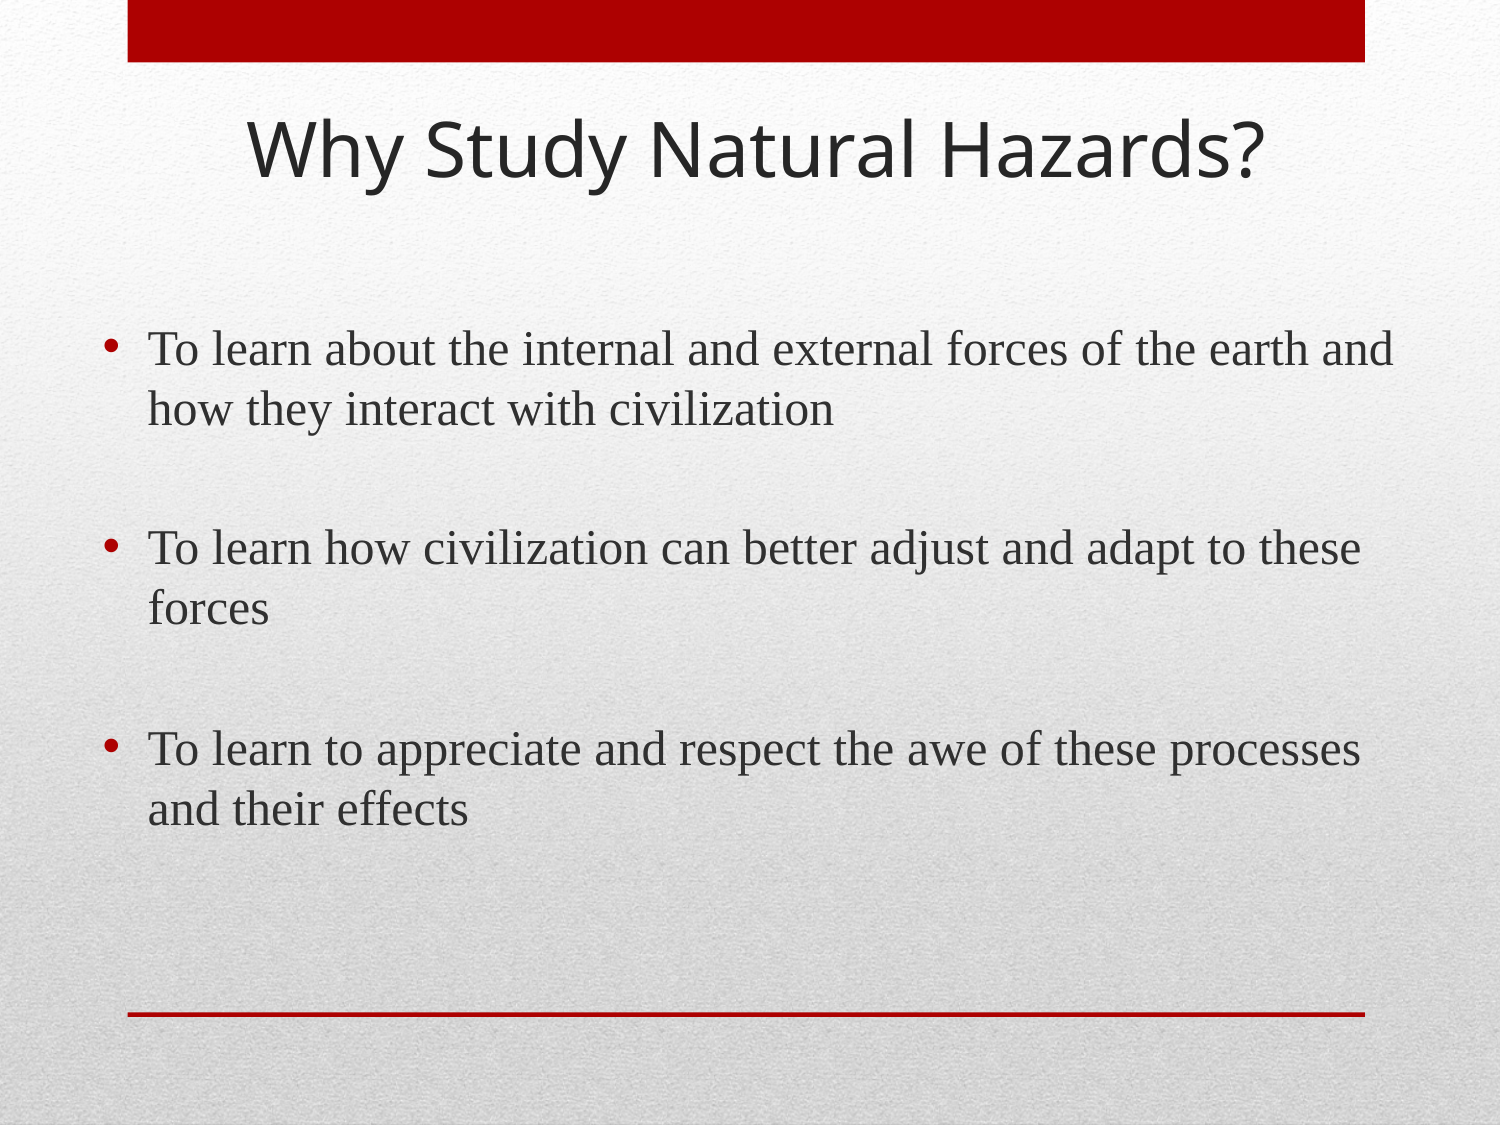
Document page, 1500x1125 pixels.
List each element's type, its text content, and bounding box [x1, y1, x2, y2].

title Why Study Natural Hazards? [187, 12, 1325, 200]
list To learn about the internal and external forces of the earth and how they interact with civilization To learn how civilization can better adjust and adapt to these forces To learn to appreciate and respect the awe of these processes and their effects [87, 224, 1425, 925]
